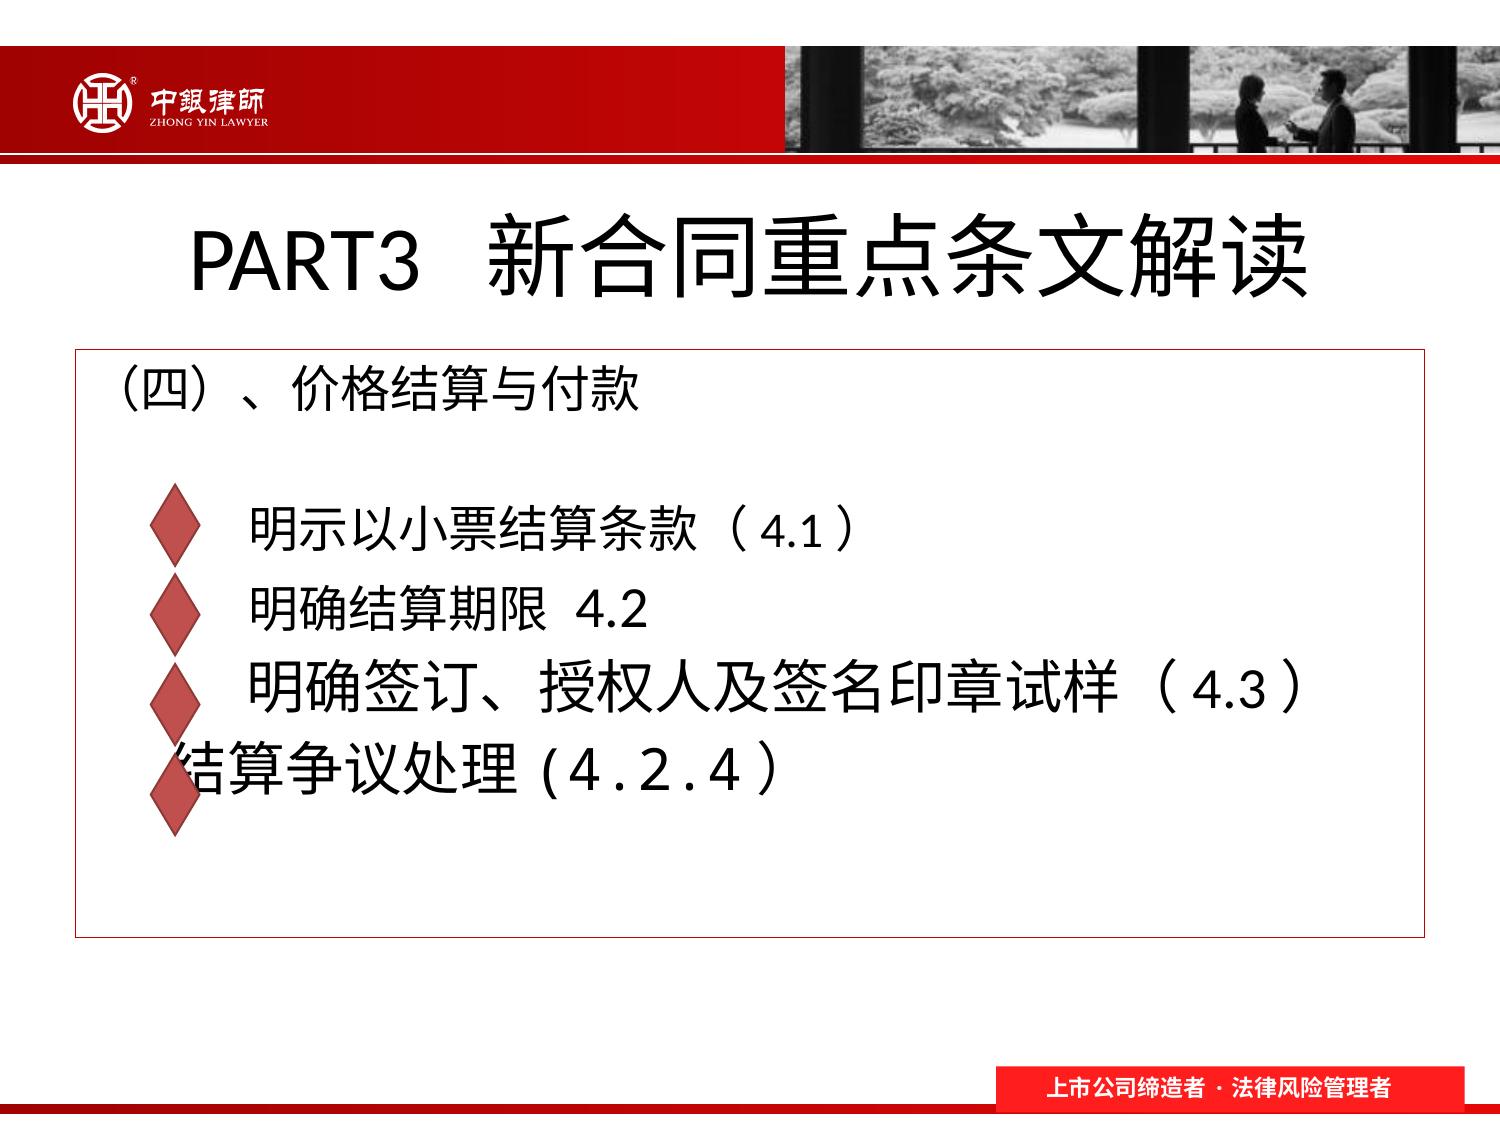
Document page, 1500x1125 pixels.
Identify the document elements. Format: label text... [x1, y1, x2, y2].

text_box [149, 482, 201, 568]
text_box [149, 661, 201, 748]
text_box [149, 751, 201, 838]
picture [73, 73, 268, 133]
text_box [149, 572, 201, 658]
list （四）、价格结算与付款 明示以小票结算条款（4.1） 明确结算期限 4.2 明确签订、授权人及签名印章试样（4.3） 结算争议处理(4.2.4） [75, 349, 1425, 938]
title PART3 新合同重点条文解读 [41, 201, 1459, 306]
